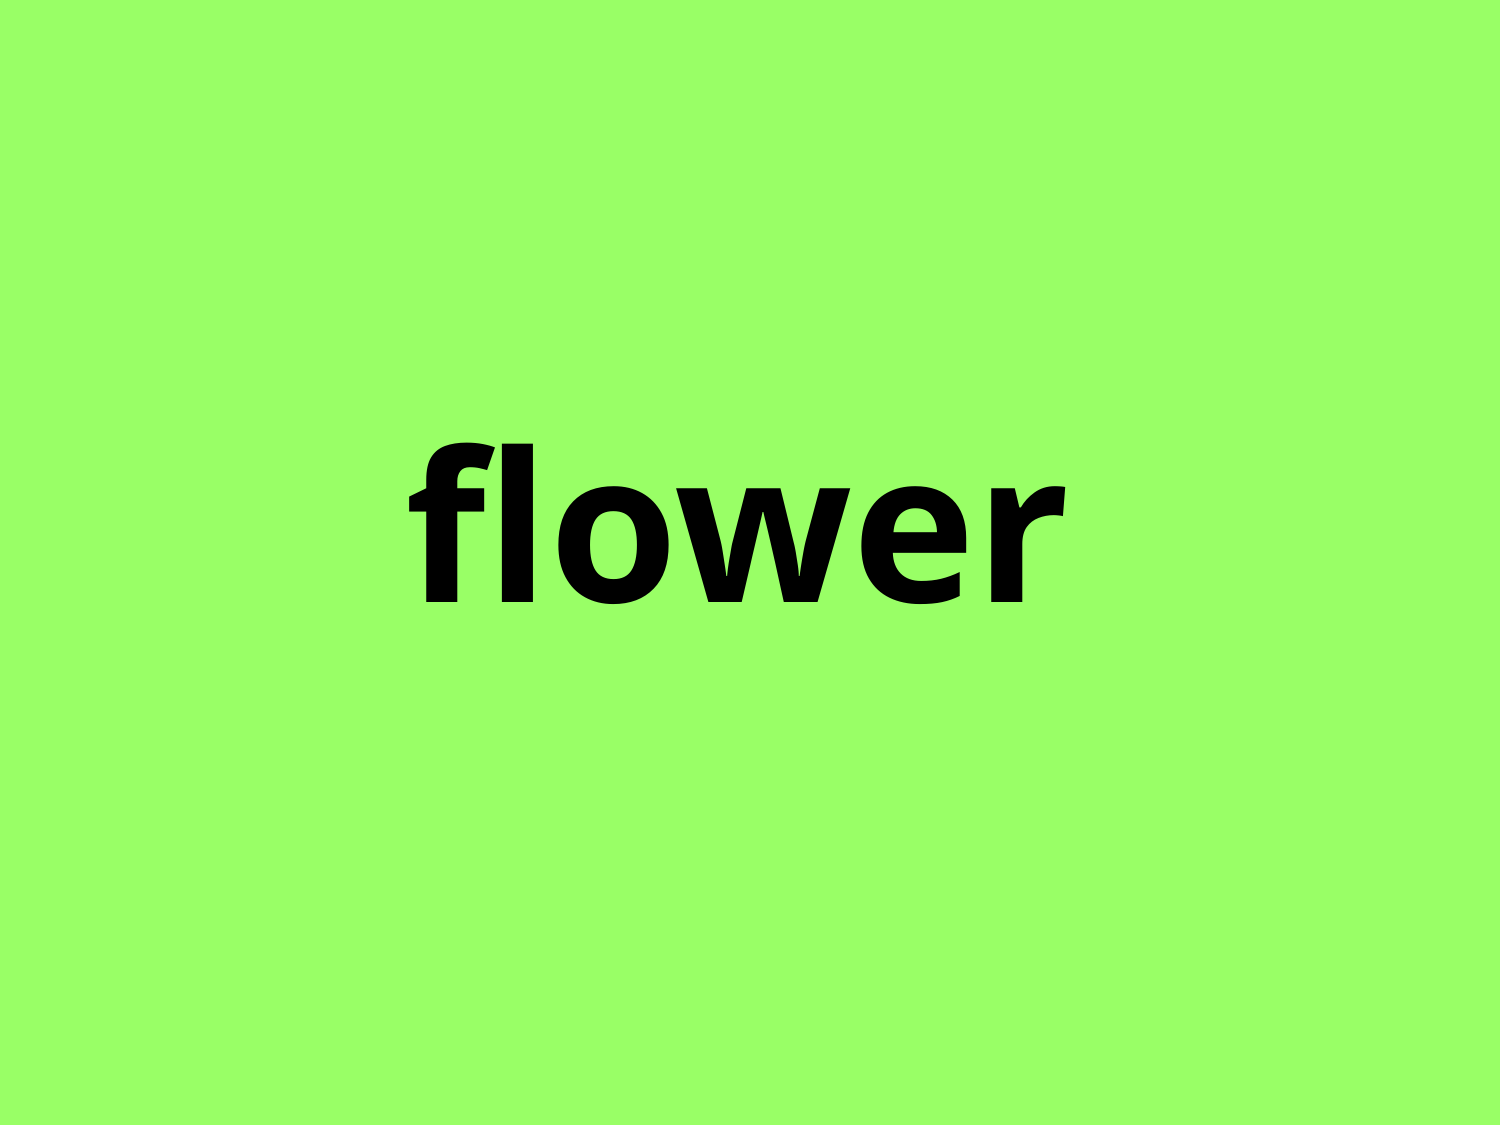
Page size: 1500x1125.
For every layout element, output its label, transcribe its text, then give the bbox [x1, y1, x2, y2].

title flower [99, 424, 1376, 613]
